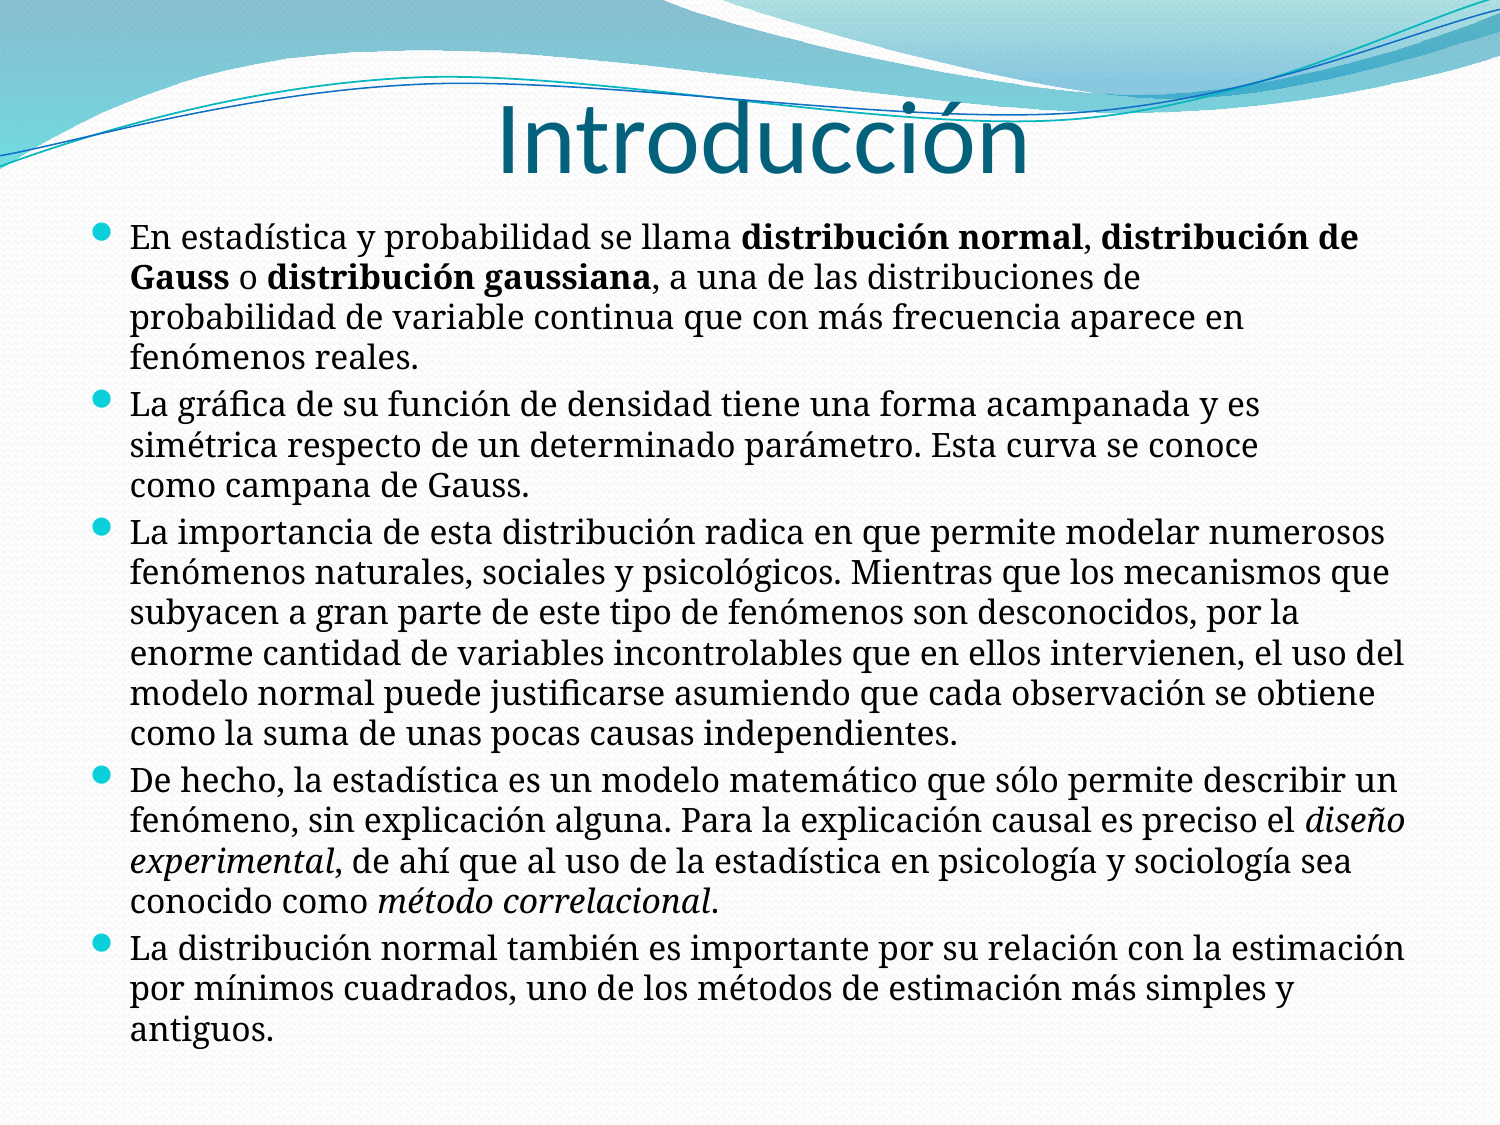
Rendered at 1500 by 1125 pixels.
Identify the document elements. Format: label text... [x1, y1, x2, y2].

title Introducción [88, 54, 1439, 195]
list En estadística y probabilidad se llama distribución normal, distribución de Gauss o distribución gaussiana, a una de las distribuciones de probabilidad de variable continua que con más frecuencia aparece en fenómenos reales. La gráfica de su función de densidad tiene una forma acampanada y es simétrica respecto de un determinado parámetro. Esta curva se conoce como campana de Gauss. La importancia de esta distribución radica en que permite modelar numerosos fenómenos naturales, sociales y psicológicos. Mientras que los mecanismos que subyacen a gran parte de este tipo de fenómenos son desconocidos, por la enorme cantidad de variables incontrolables que en ellos intervienen, el uso del modelo normal puede justificarse asumiendo que cada observación se obtiene como la suma de unas pocas causas independientes. De hecho, la estadística es un modelo matemático que sólo permite describir un fenómeno, sin explicación alguna. Para la explicación causal es preciso el diseño experimental, de ahí que al uso de la estadística en psicología y sociología sea conocido como método correlacional. La distribución normal también es importante por su relación con la estimación por mínimos cuadrados, uno de los métodos de estimación más simples y antiguos. [75, 208, 1425, 1083]
